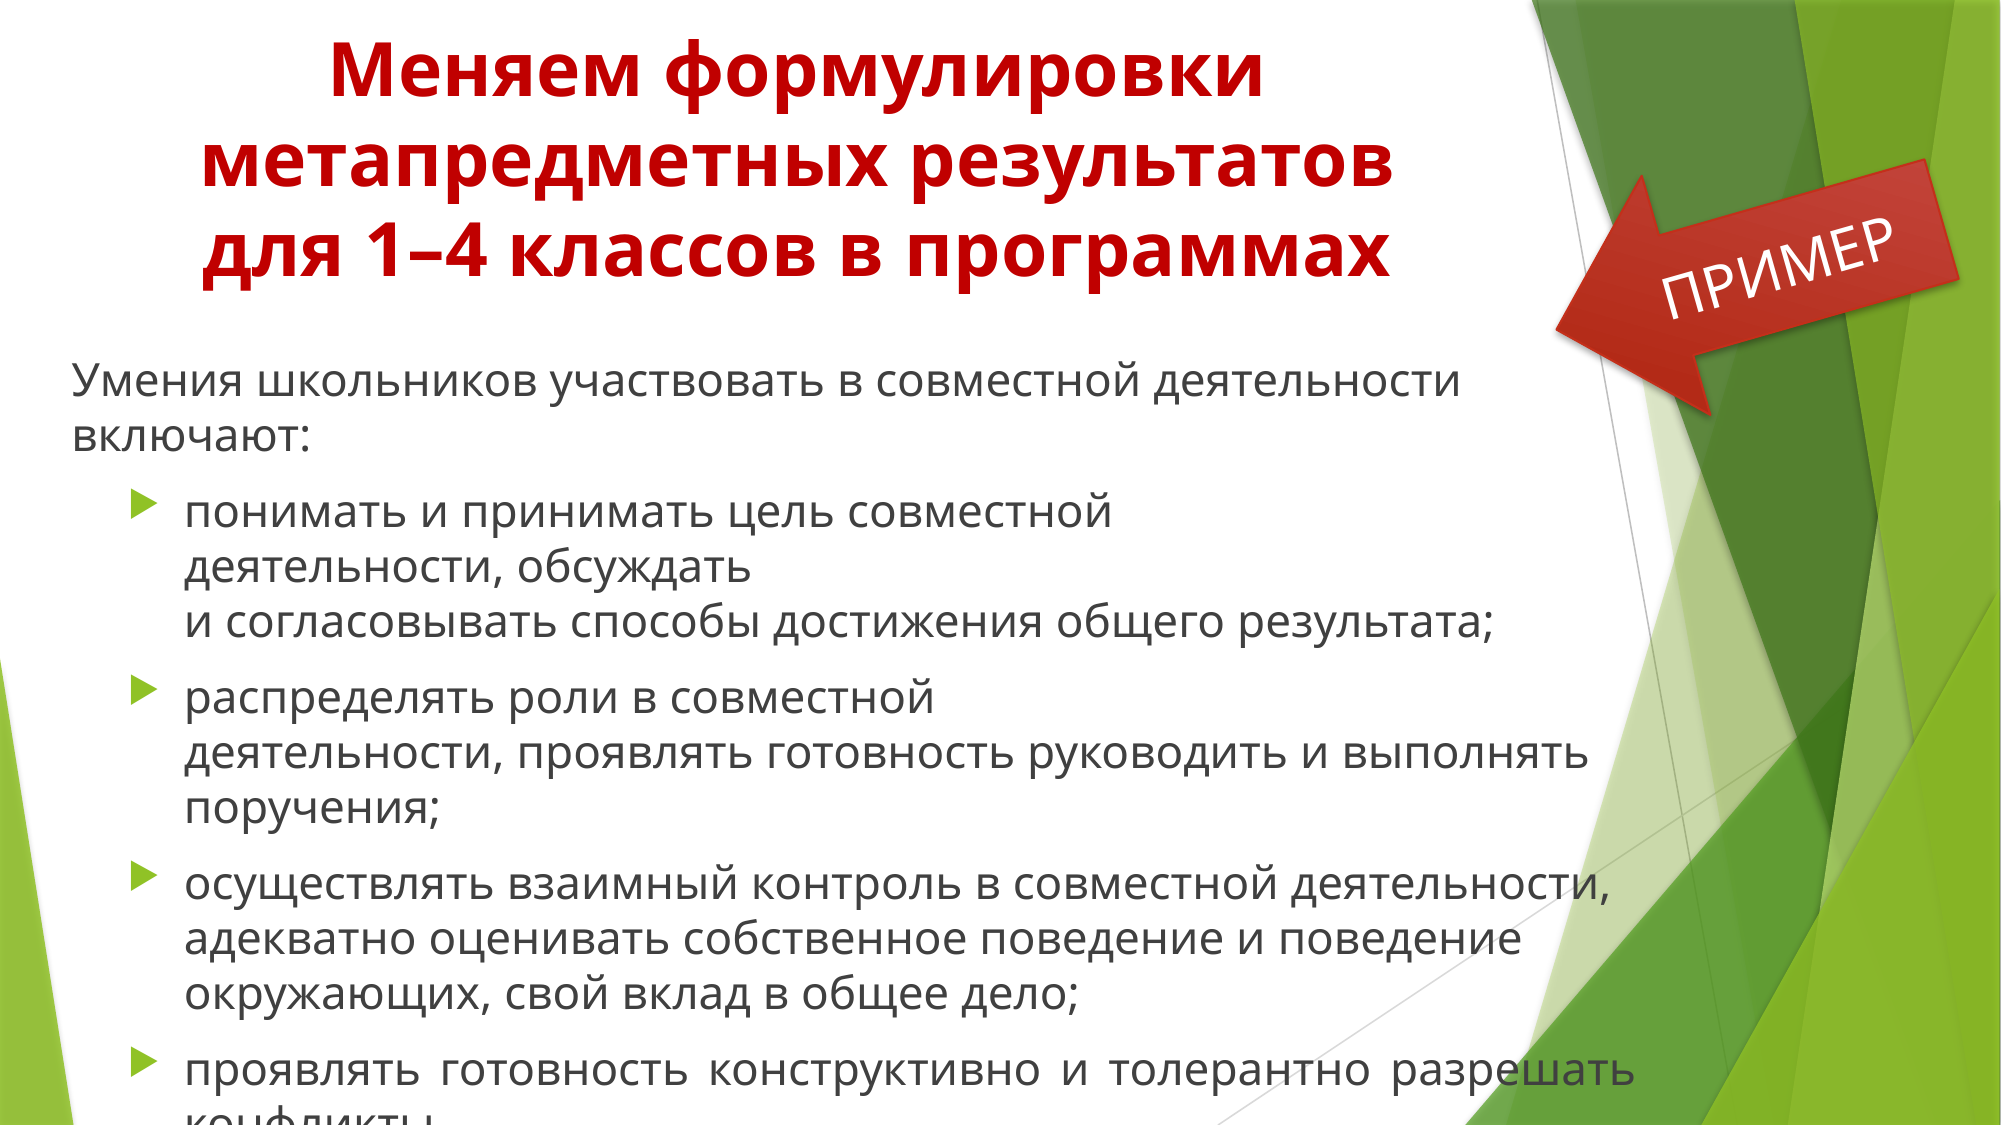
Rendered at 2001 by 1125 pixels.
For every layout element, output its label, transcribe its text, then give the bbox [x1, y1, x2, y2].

title Меняем формулировки метапредметных результатов для 1–4 классов в программах [92, 14, 1503, 298]
text_box ПРИМЕР [1555, 158, 1960, 416]
list Умения школьников участвовать в совместной деятельности включают: понимать и принимать цель совместной деятельности, обсуждать и согласовывать способы достижения общего результата; распределять роли в совместной деятельности, проявлять готовность руководить и выполнять поручения; осуществлять взаимный контроль в совместной деятельности, адекватно оценивать собственное поведение и поведение окружающих, свой вклад в общее дело; проявлять готовность конструктивно и толерантно разрешать конфликты [56, 343, 1653, 1101]
